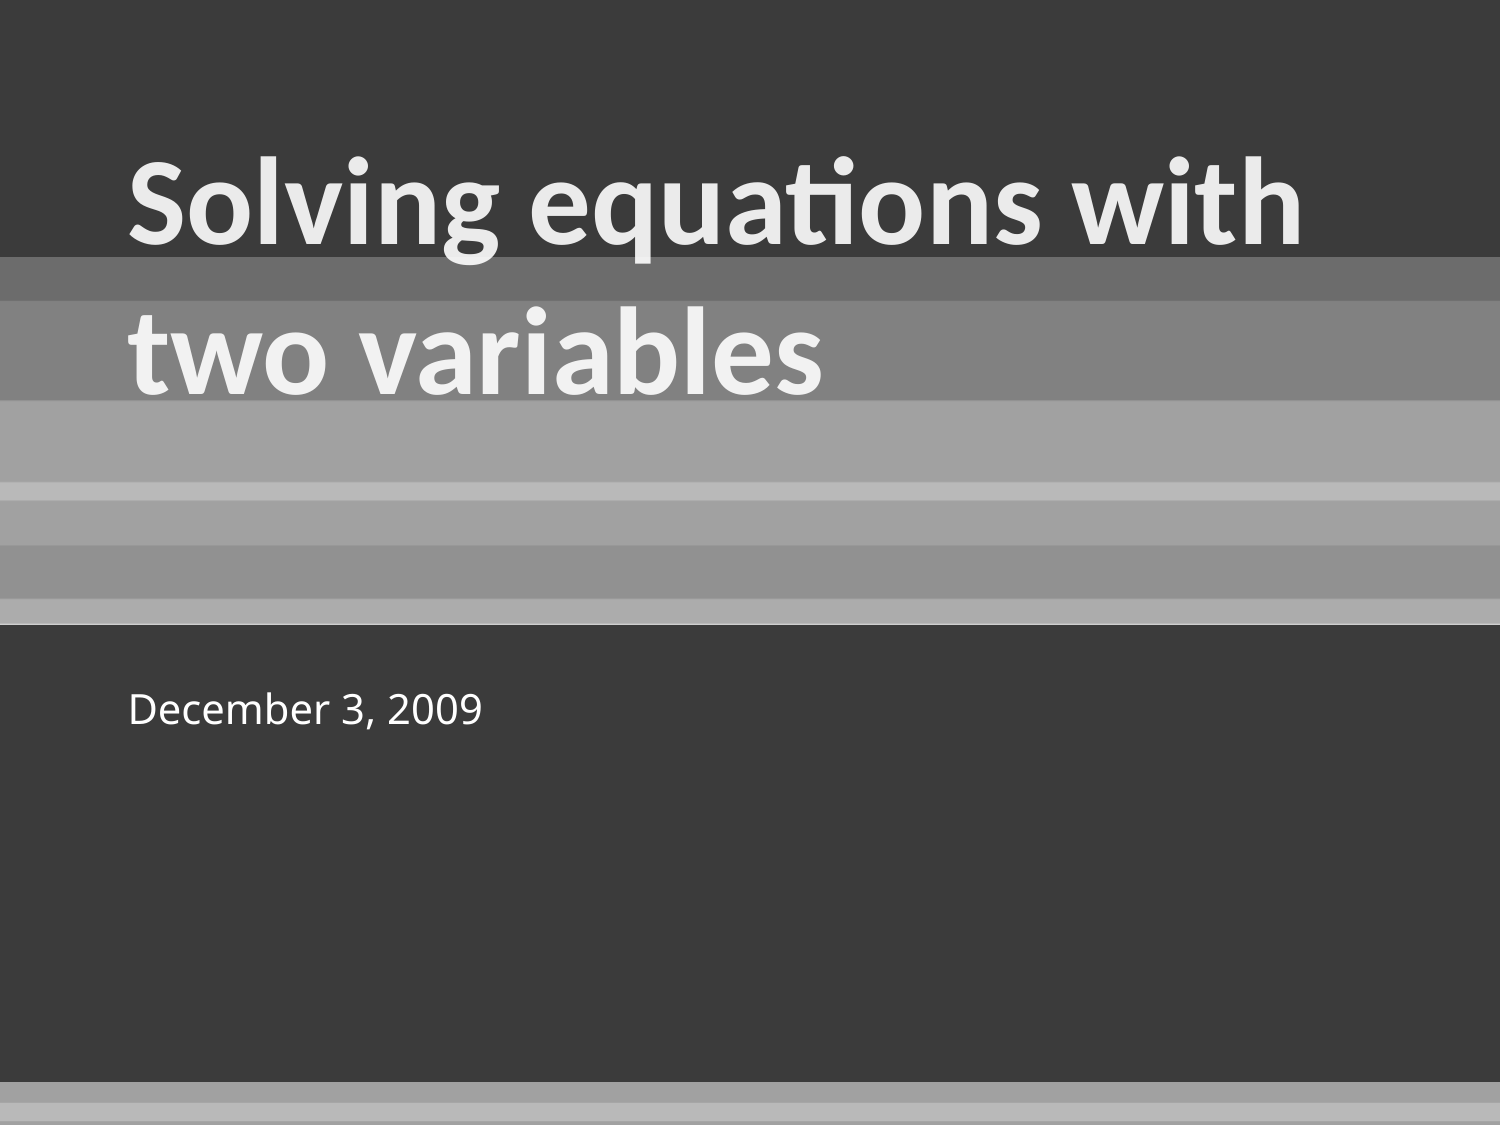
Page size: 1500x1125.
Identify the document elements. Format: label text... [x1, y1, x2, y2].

title Solving equations with two variables [112, 186, 1388, 428]
picture [0, 257, 1500, 625]
picture [0, 1082, 1500, 1125]
subtitle December 3, 2009 [112, 675, 975, 900]
